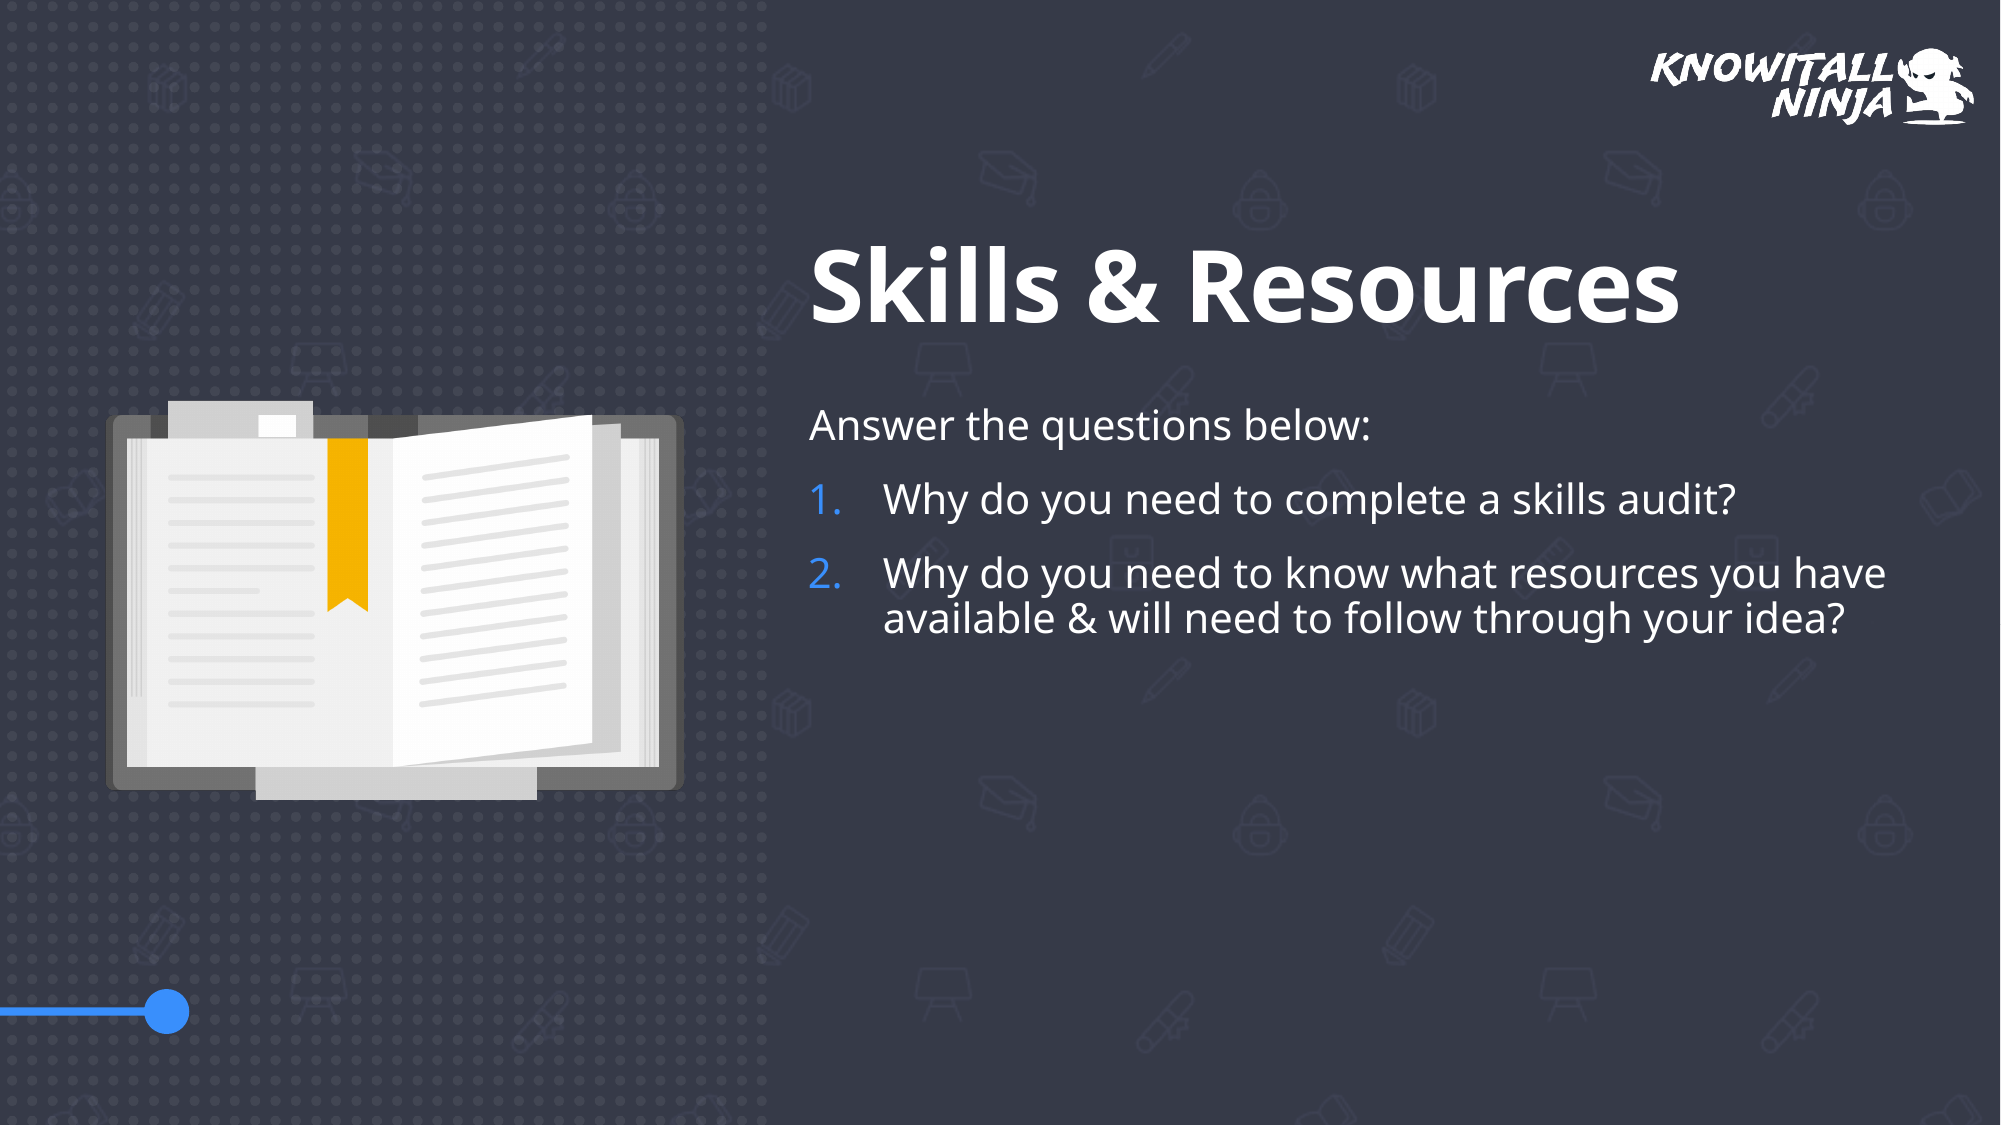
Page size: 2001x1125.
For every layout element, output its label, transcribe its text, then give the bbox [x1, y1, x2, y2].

picture [0, 0, 2001, 1125]
title Skills & Resources [794, 125, 1928, 351]
list Answer the questions below: Why do you need to complete a skills audit? Why do you need to know what resources you have available & will need to follow through your idea? [794, 397, 1928, 1090]
